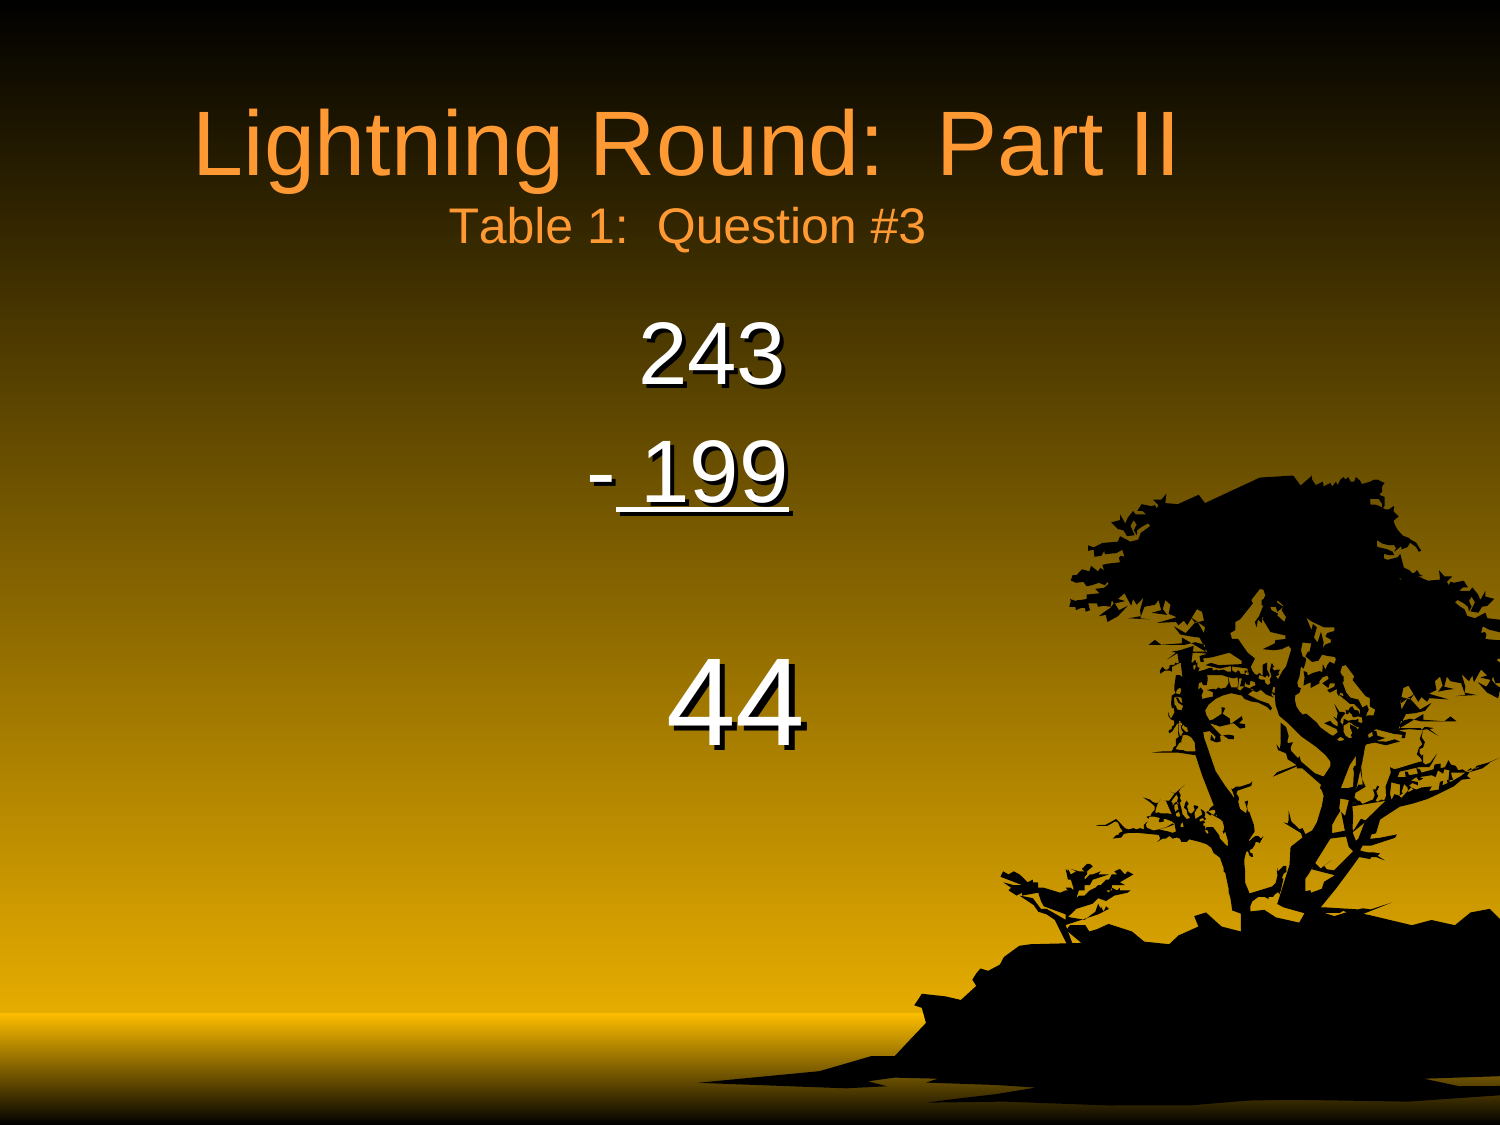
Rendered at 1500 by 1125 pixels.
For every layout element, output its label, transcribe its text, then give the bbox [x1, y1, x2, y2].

list 243 - 199 [50, 299, 1325, 650]
text_box 44 [574, 600, 850, 781]
title Lightning Round: Part II Table 1: Question #3 [50, 74, 1325, 263]
